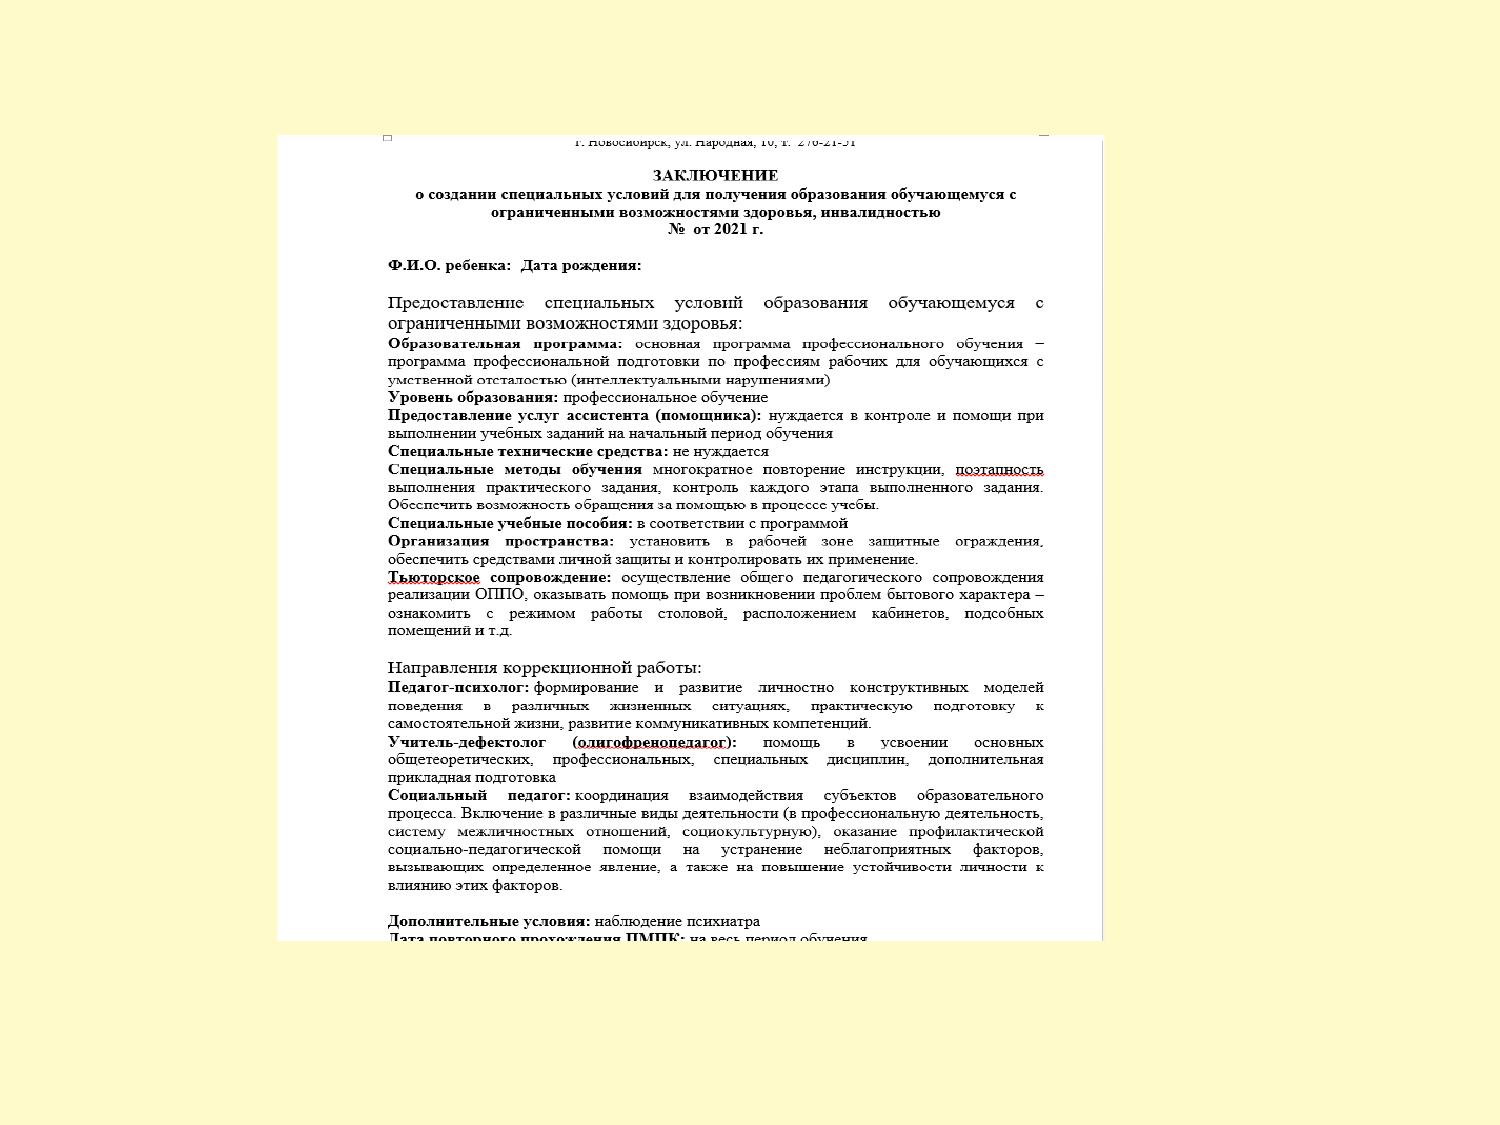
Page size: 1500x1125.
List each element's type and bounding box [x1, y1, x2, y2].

list [277, 135, 1105, 941]
